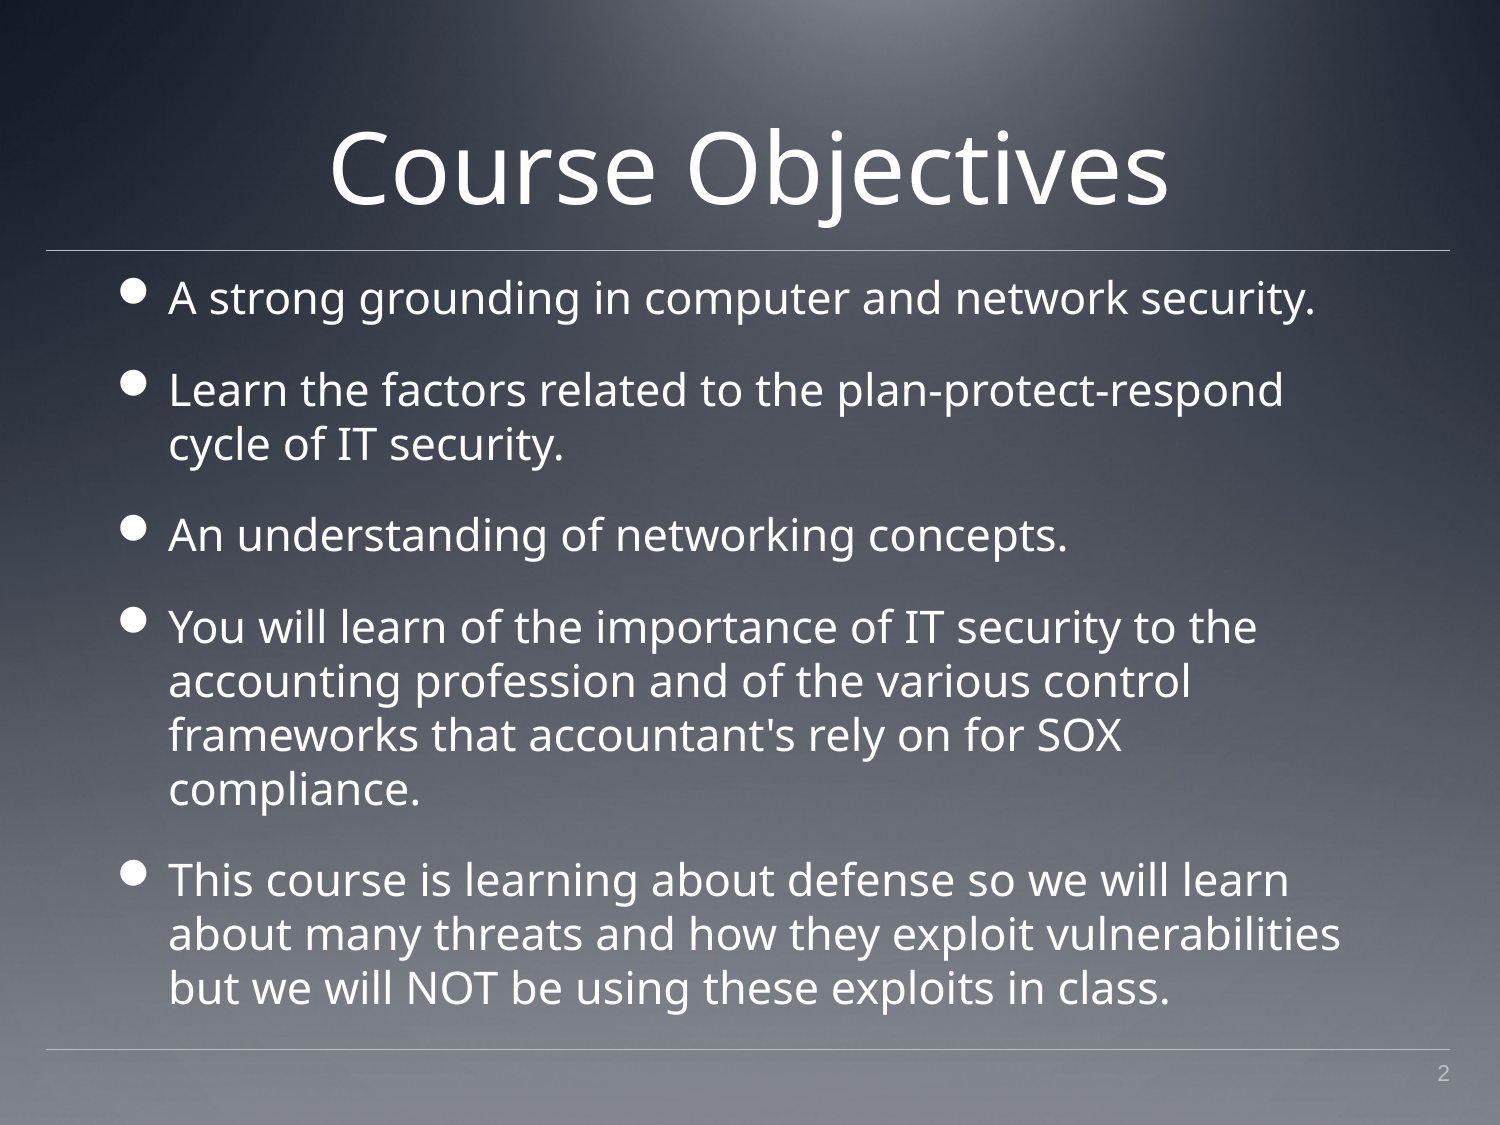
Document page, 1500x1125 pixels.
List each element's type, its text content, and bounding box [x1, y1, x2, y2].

list A strong grounding in computer and network security. Learn the factors related to the plan-protect-respond cycle of IT security. An understanding of networking concepts. You will learn of the importance of IT security to the accounting profession and of the various control frameworks that accountant's rely on for SOX compliance. This course is learning about defense so we will learn about many threats and how they exploit vulnerabilities but we will NOT be using these exploits in class. [101, 262, 1395, 1024]
slide_number 2 [1325, 1042, 1450, 1103]
title Course Objectives [104, 17, 1395, 233]
